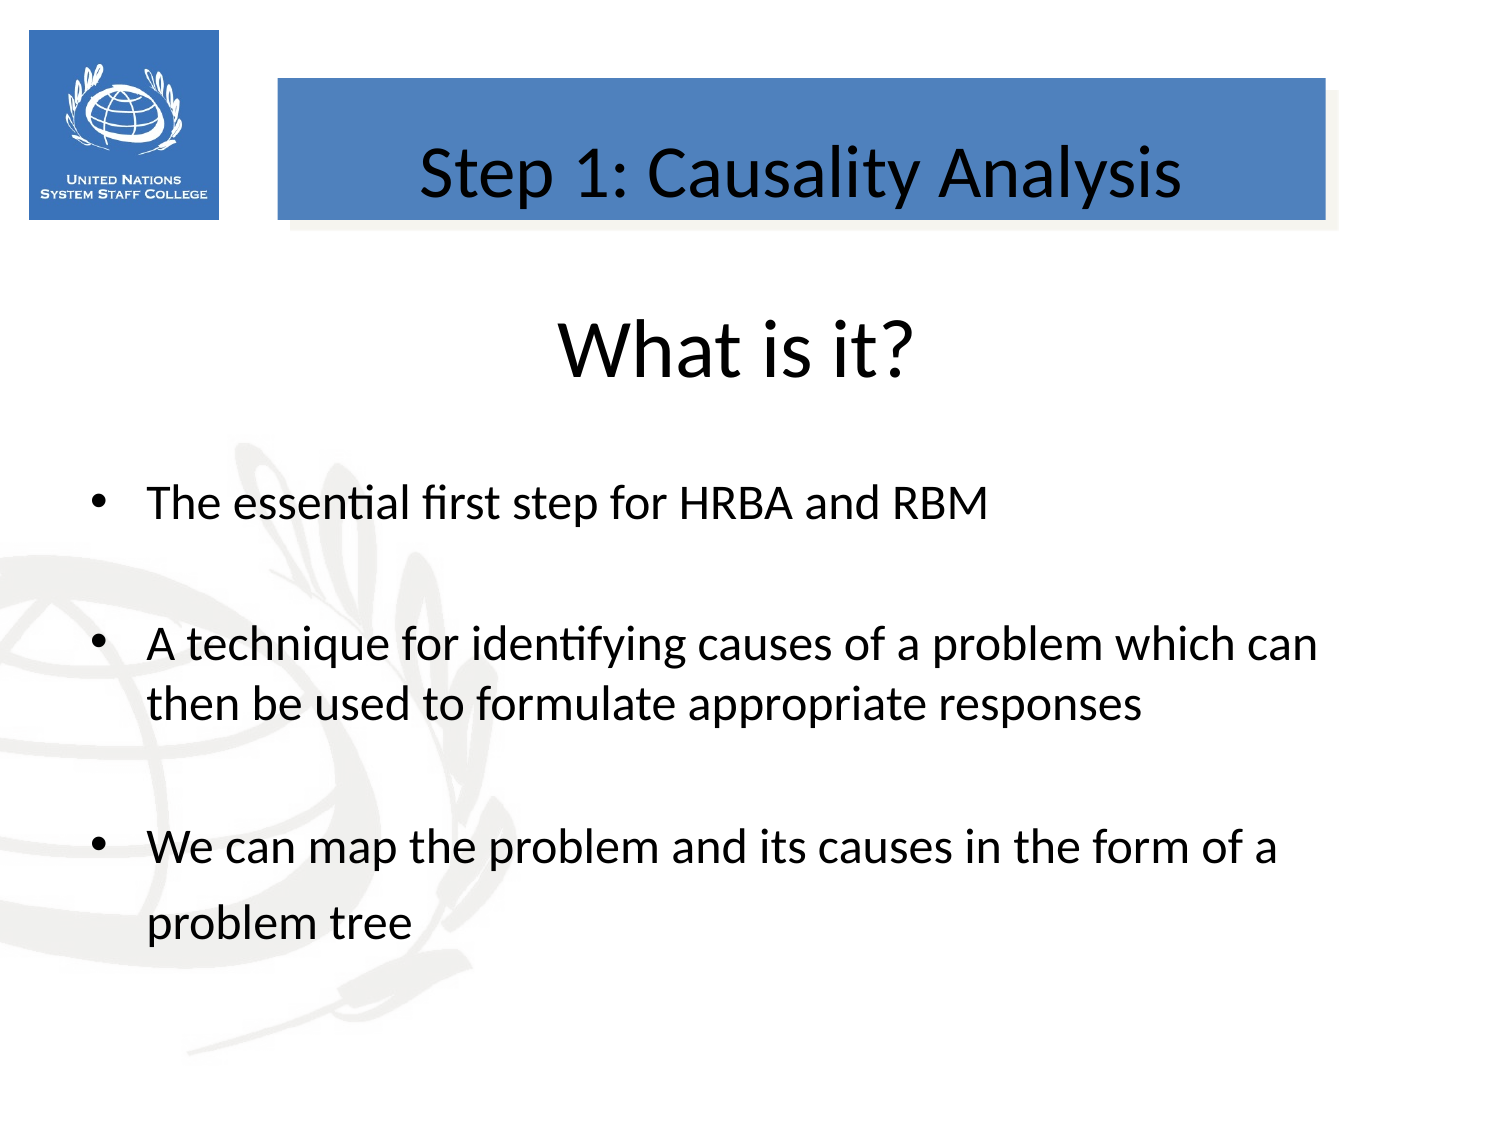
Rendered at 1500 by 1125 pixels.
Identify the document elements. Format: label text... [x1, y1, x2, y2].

picture [29, 30, 219, 220]
title What is it? [62, 249, 1413, 438]
list The essential first step for HRBA and RBM A technique for identifying causes of a problem which can then be used to formulate appropriate responses We can map the problem and its causes in the form of a problem tree [74, 462, 1426, 988]
text_box Step 1: Causality Analysis [277, 78, 1326, 220]
